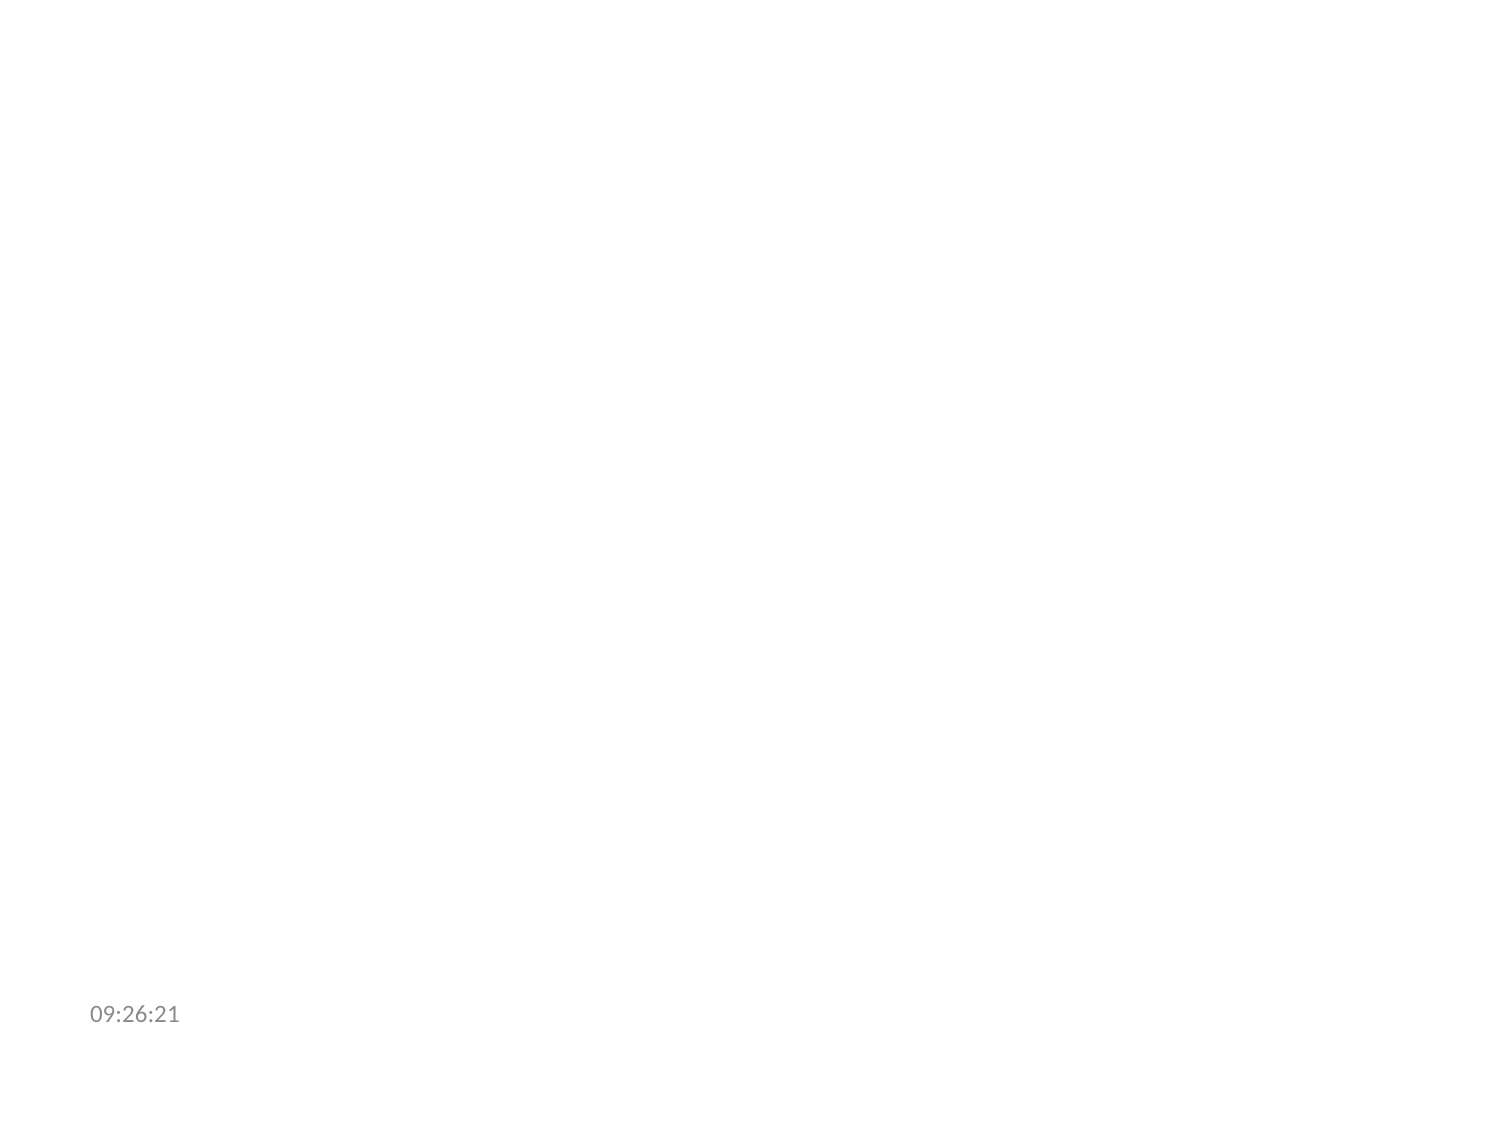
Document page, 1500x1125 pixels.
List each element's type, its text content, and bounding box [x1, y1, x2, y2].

text_box 15:35:09 [75, 982, 425, 1043]
